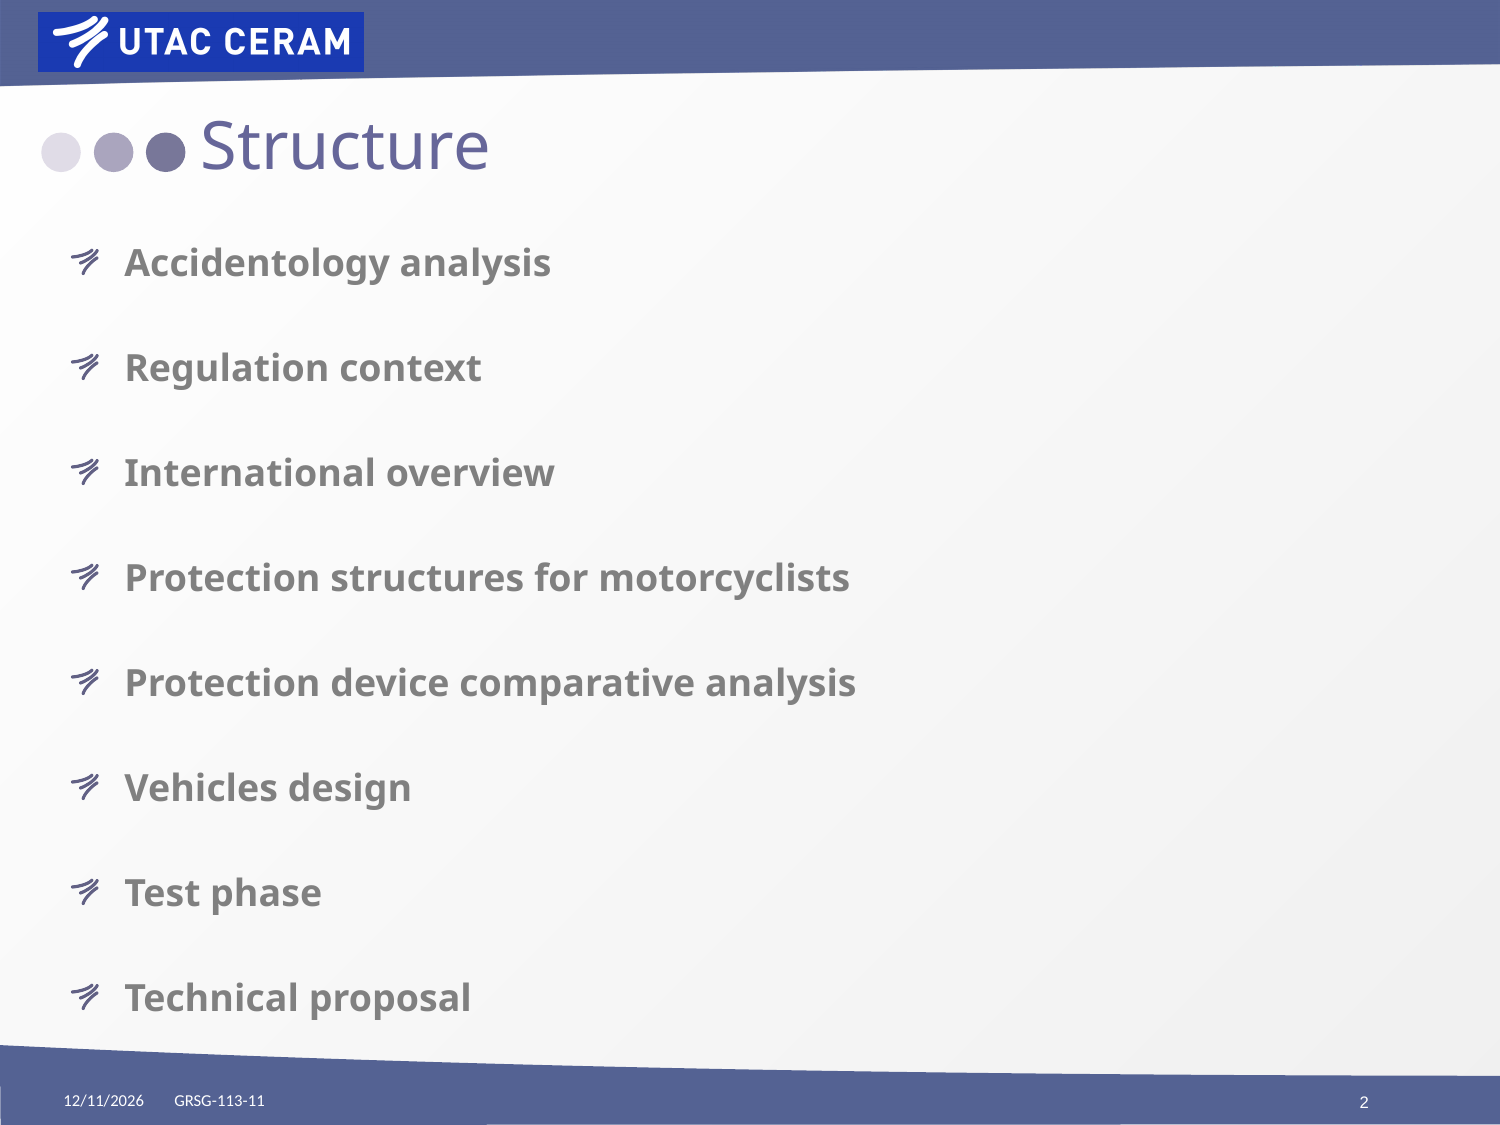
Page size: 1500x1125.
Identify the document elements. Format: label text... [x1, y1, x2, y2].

picture [68, 457, 101, 487]
picture [68, 667, 101, 697]
footer GRSG-113-11 [159, 1069, 999, 1125]
picture [68, 247, 101, 277]
picture [68, 982, 101, 1012]
picture [68, 562, 101, 592]
picture [0, 0, 1500, 87]
picture [68, 877, 101, 907]
list Accidentology analysis Regulation context International overview Protection structures for motorcyclists Protection device comparative analysis Vehicles design Test phase Technical proposal [53, 231, 1447, 1047]
title Structure [185, 90, 1446, 197]
picture [68, 772, 101, 802]
picture [68, 352, 101, 382]
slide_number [0, 1069, 159, 1125]
